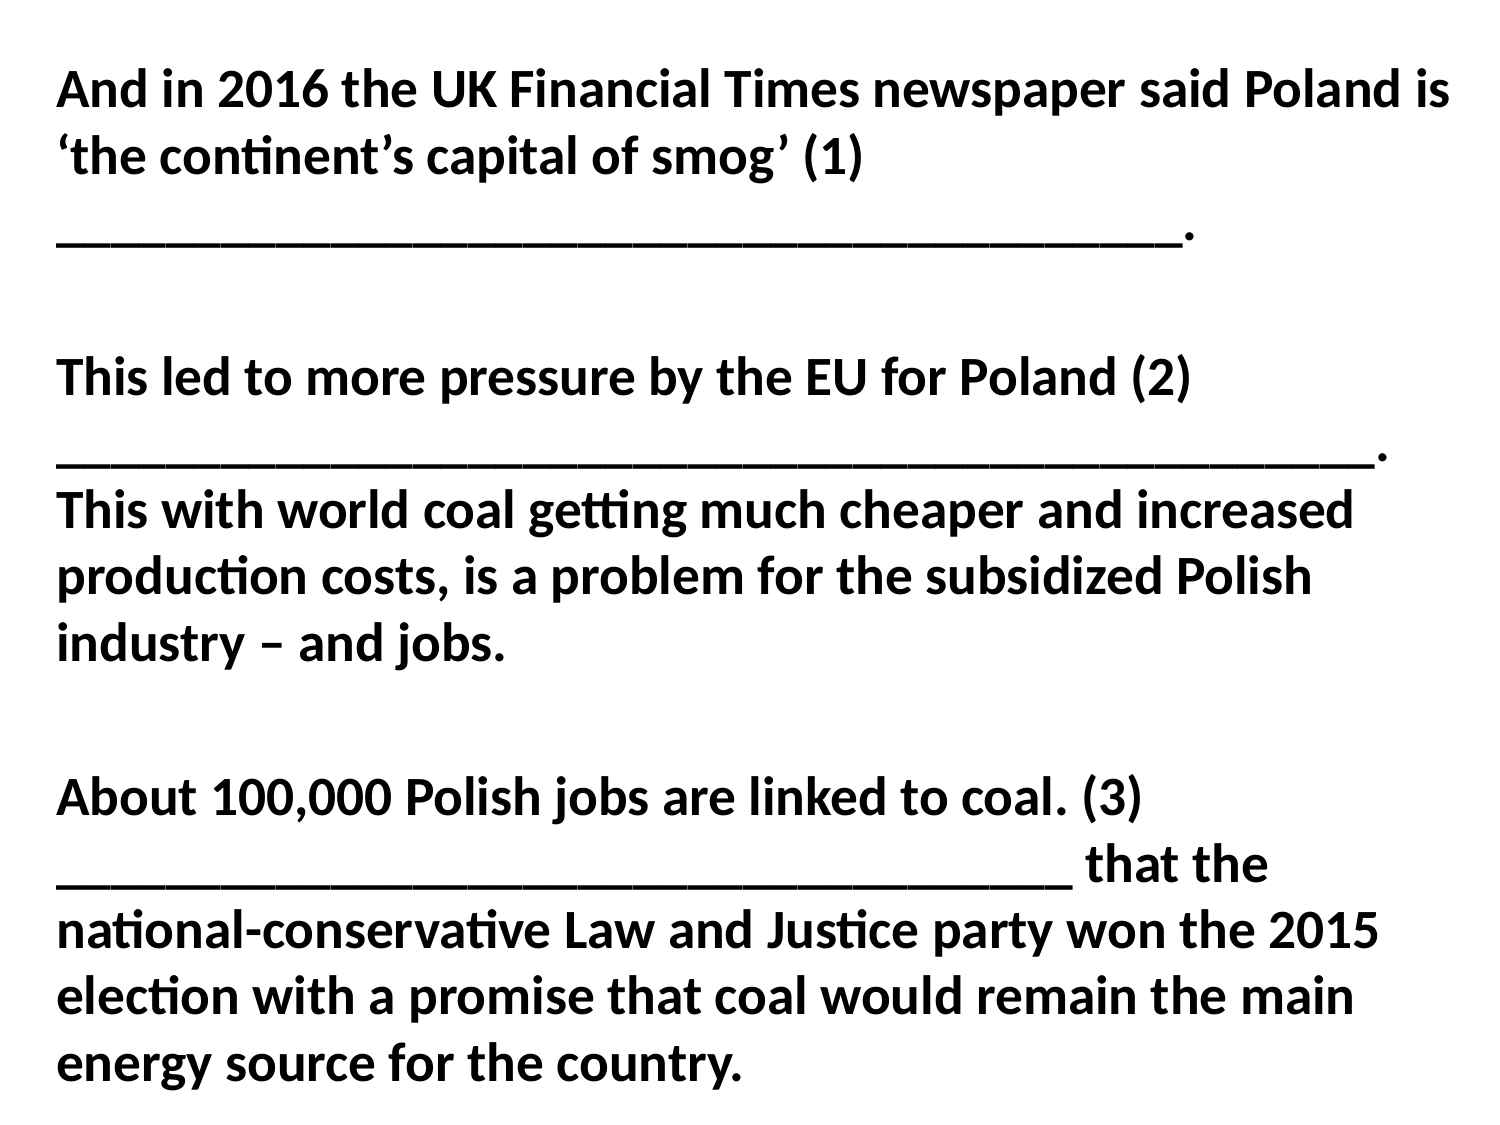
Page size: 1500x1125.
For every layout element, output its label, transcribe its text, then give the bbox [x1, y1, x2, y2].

list And in 2016 the UK Financial Times newspaper said Poland is ‘the continent’s capital of smog’ (1) _________________________________________. This led to more pressure by the EU for Poland (2) ________________________________________________. This with world coal getting much cheaper and increased production costs, is a problem for the subsidized Polish industry – and jobs. About 100,000 Polish jobs are linked to coal. (3) _____________________________________ that the national-conservative Law and Justice party won the 2015 election with a promise that coal would remain the main energy source for the country. [41, 45, 1471, 1106]
